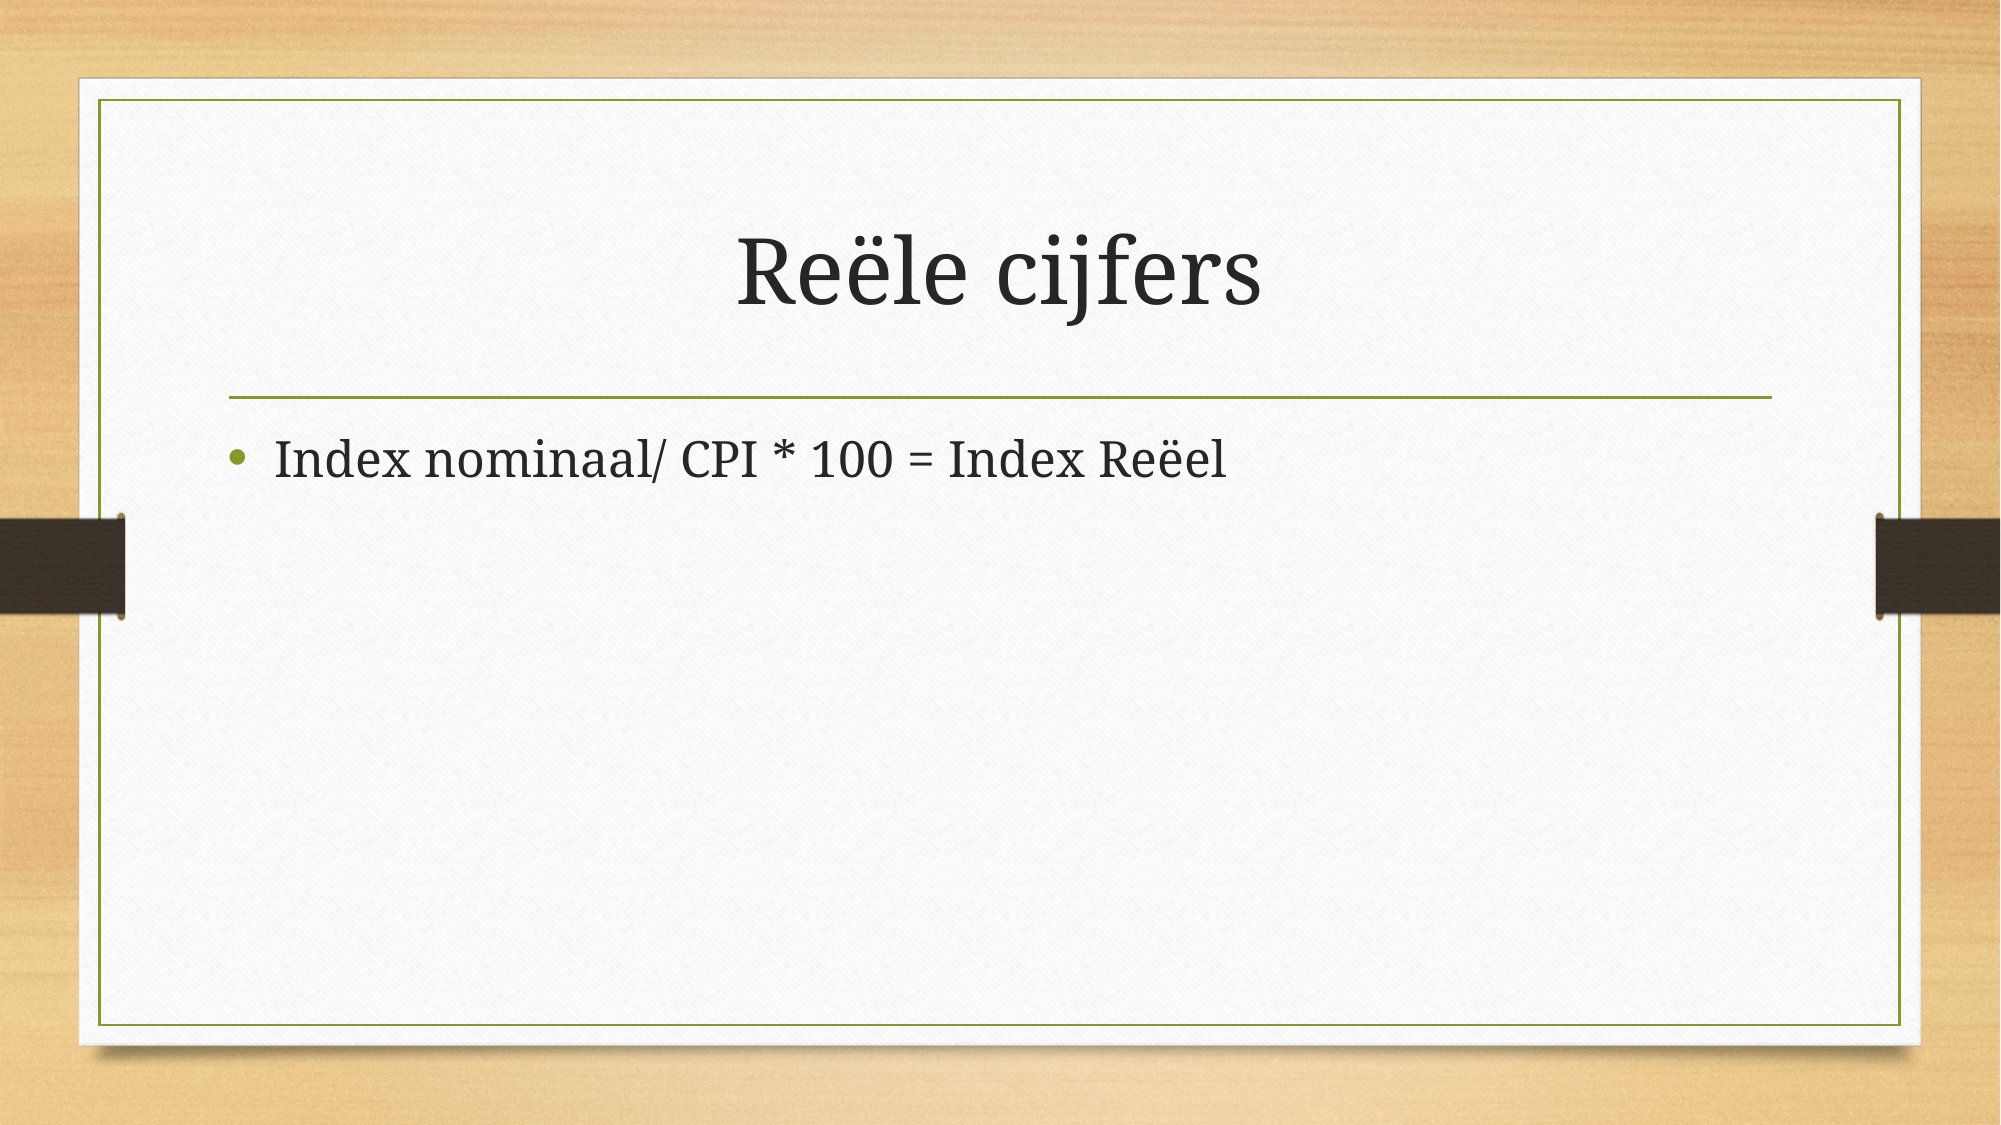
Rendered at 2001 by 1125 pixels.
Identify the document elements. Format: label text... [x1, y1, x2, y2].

picture [0, 0, 2001, 1125]
list Index nominaal/ CPI * 100 = Index Reëel [212, 419, 1788, 964]
title Reële cijfers [212, 161, 1788, 375]
